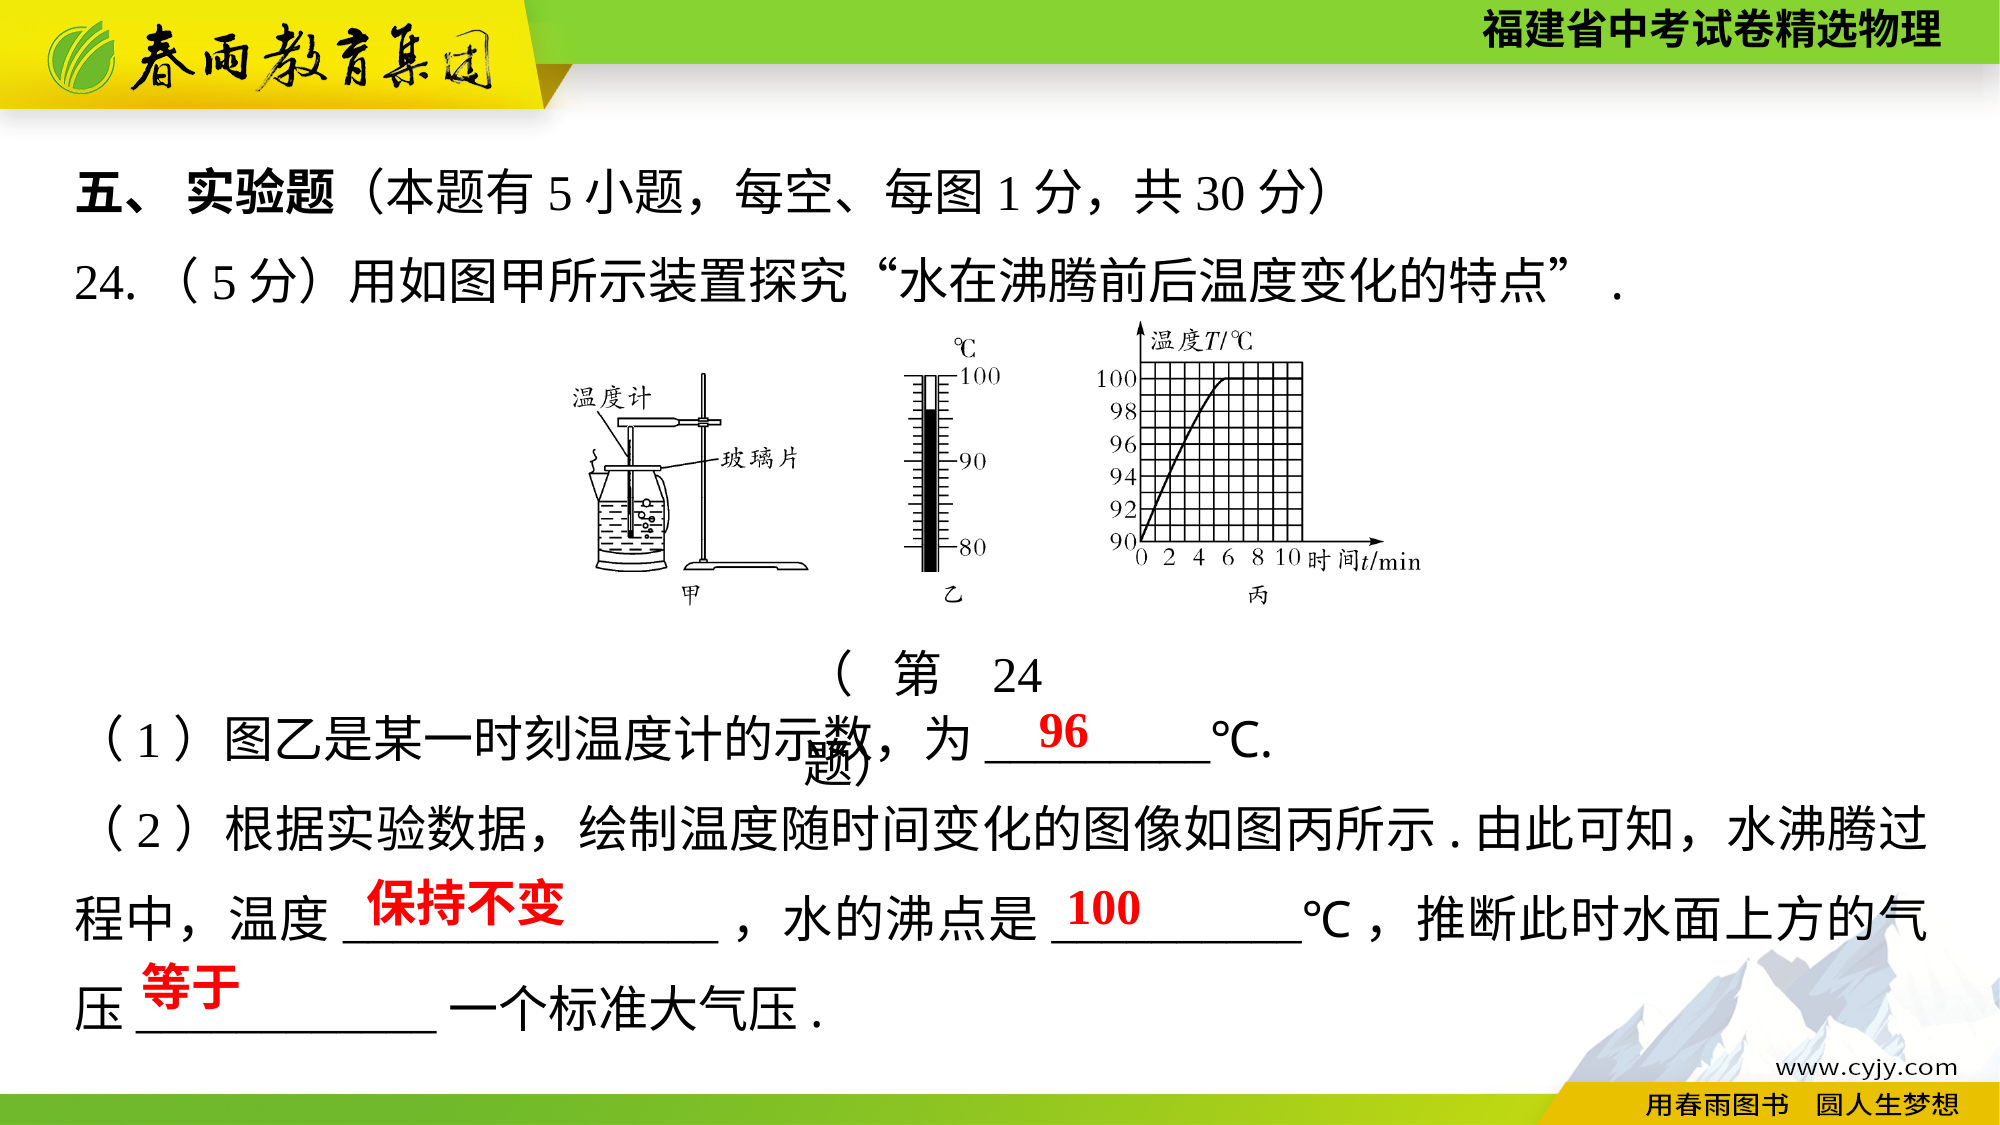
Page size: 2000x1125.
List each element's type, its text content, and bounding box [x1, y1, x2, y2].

text_box 保持不变 [351, 863, 582, 939]
text_box 96 [1023, 690, 1104, 766]
text_box 100 [1051, 866, 1157, 942]
text_box 等于 [126, 947, 257, 1023]
list 五、 实验题（本题有5小题，每空、每图1分，共30分） 24.（5分）用如图甲所示装置探究“水在沸腾前后温度变化的特点”. （1）图乙是某一时刻温度计的示数，为_________℃. （2）根据实验数据，绘制温度随时间变化的图像如图丙所示.由此可知，水沸腾过程中，温度_______________，水的沸点是__________℃，推断此时水面上方的气压____________一个标准大气压. [59, 122, 1944, 1054]
text_box （第24题） [789, 613, 1069, 711]
picture [0, 0, 2000, 1125]
